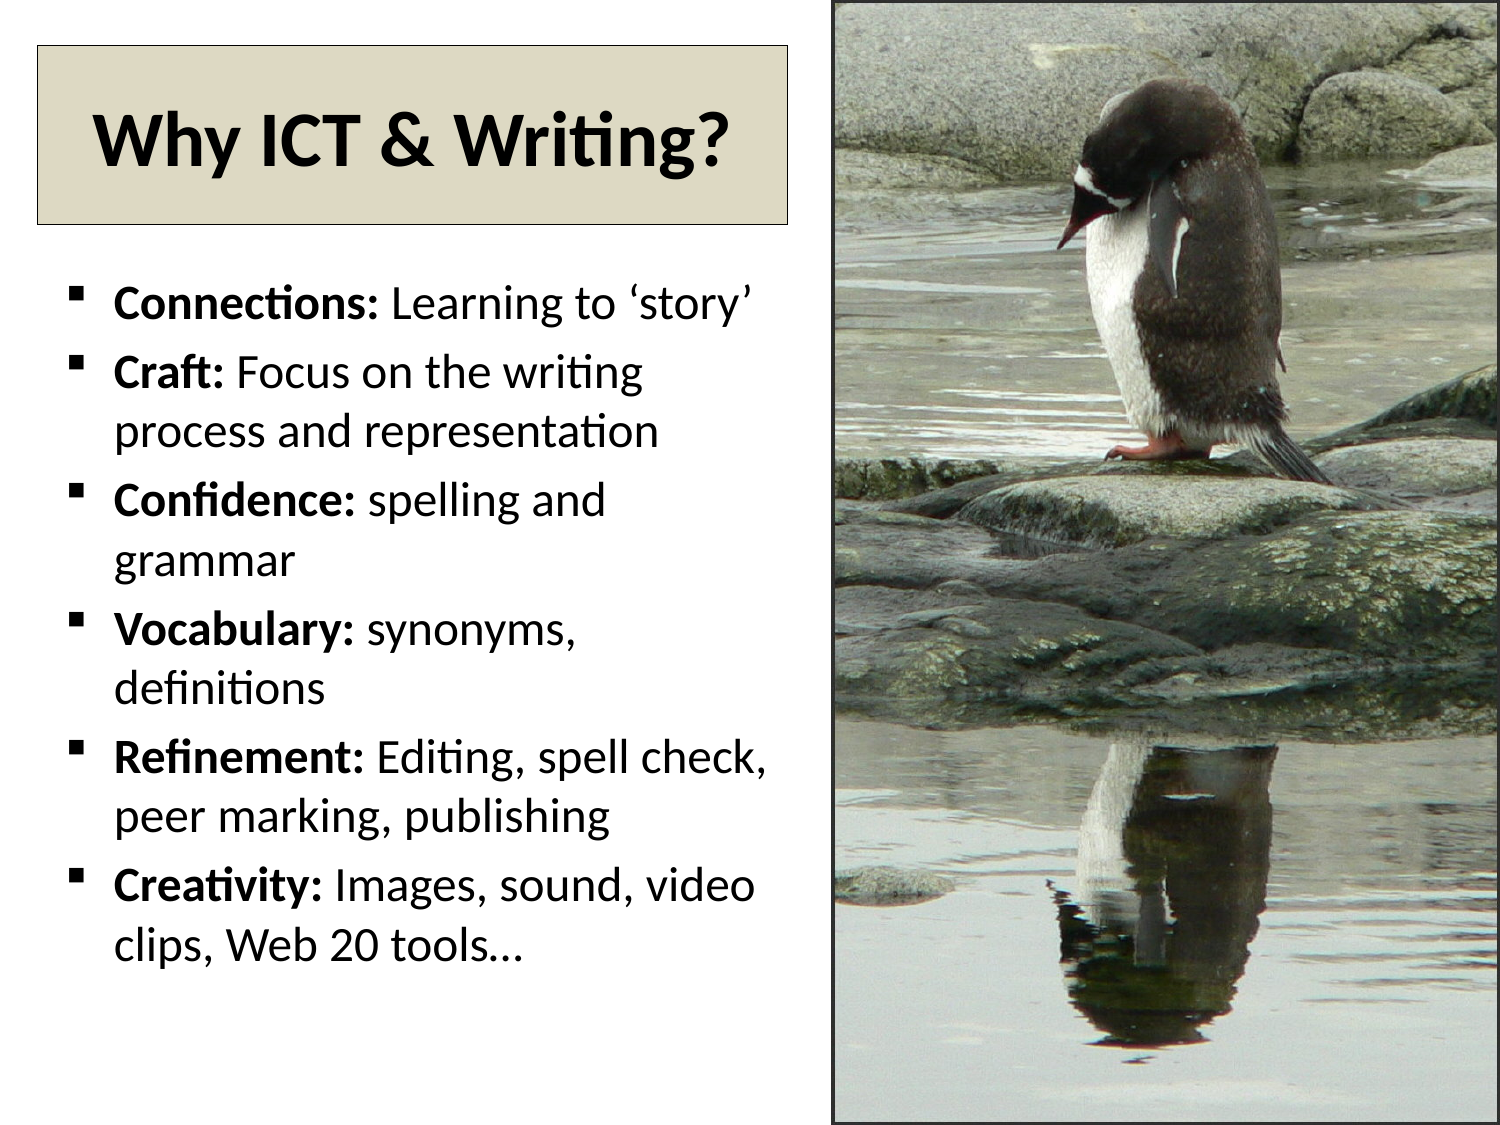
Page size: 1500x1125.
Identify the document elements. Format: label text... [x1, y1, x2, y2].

list Connections: Learning to ‘story’ Craft: Focus on the writing process and representation Confidence: spelling and grammar Vocabulary: synonyms, definitions Refinement: Editing, spell check, peer marking, publishing Creativity: Images, sound, video clips, Web 20 tools… [50, 262, 788, 1063]
title Why ICT & Writing? [37, 45, 788, 225]
picture [830, 0, 1500, 1125]
